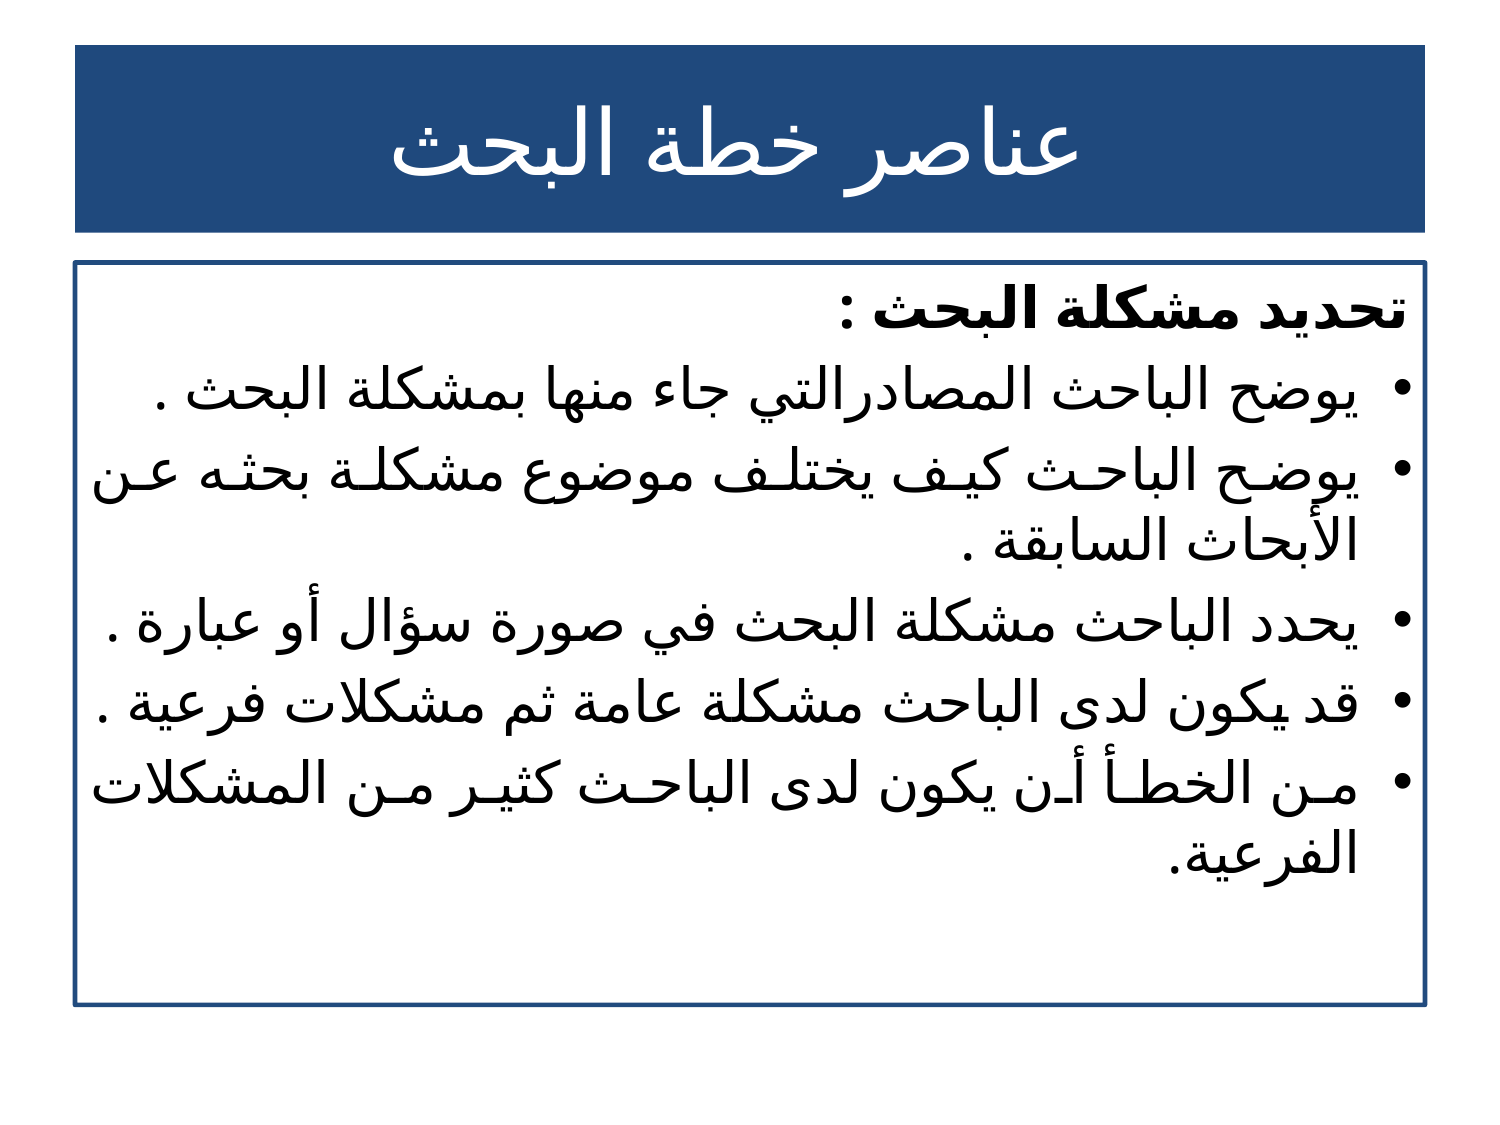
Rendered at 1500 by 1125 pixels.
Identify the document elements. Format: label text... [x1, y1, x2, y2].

title عناصر خطة البحث [75, 45, 1425, 233]
list تحديد مشكلة البحث : يوضح الباحث المصادرالتي جاء منها بمشكلة البحث . يوضح الباحث كيف يختلف موضوع مشكلة بحثه عن الأبحاث السابقة . يحدد الباحث مشكلة البحث في صورة سؤال أو عبارة . قد يكون لدى الباحث مشكلة عامة ثم مشكلات فرعية . من الخطأ أن يكون لدى الباحث كثير من المشكلات الفرعية. [75, 262, 1425, 1005]
